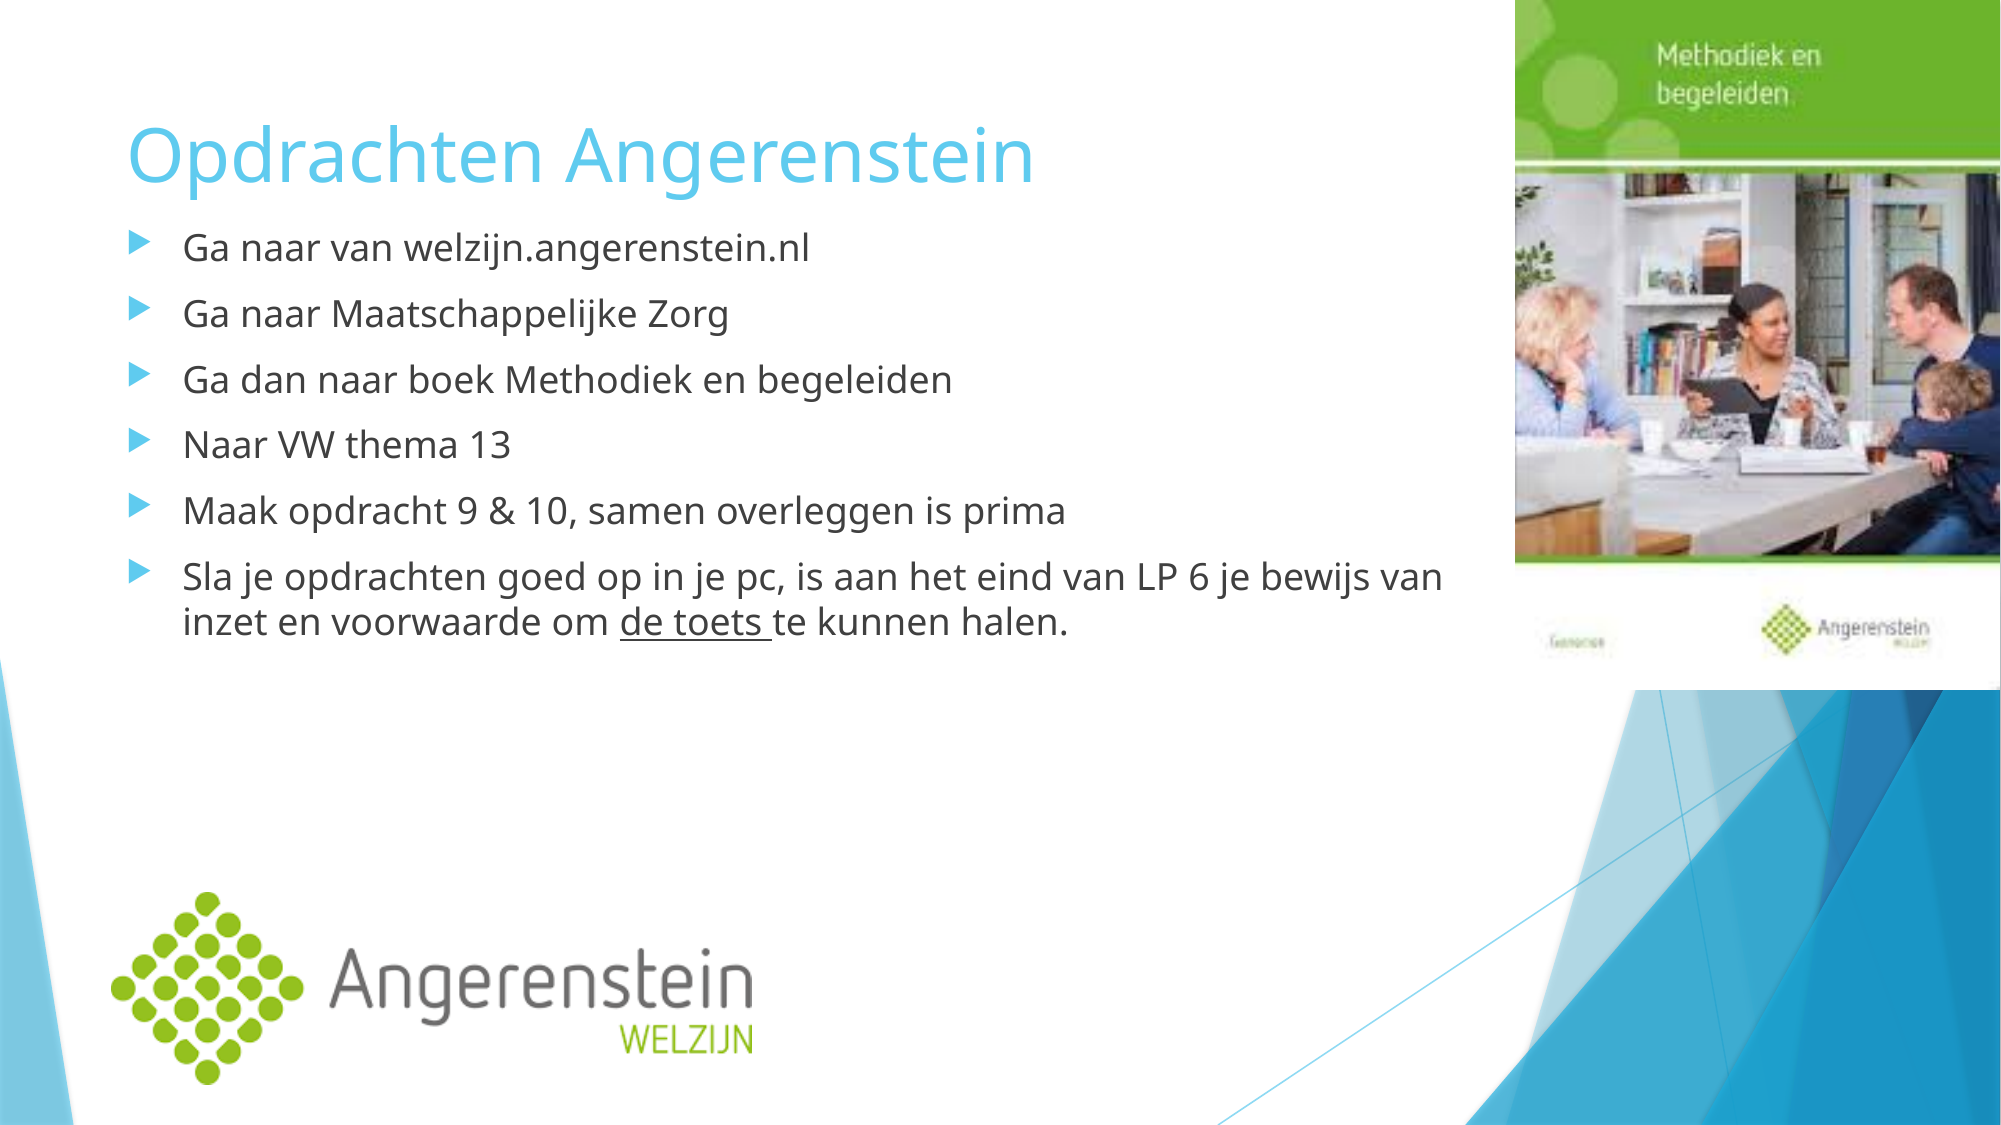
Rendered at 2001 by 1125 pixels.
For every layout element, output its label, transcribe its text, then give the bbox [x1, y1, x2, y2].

title Opdrachten Angerenstein [111, 99, 1510, 216]
picture [1515, 0, 2000, 691]
list Ga naar van welzijn.angerenstein.nl Ga naar Maatschappelijke Zorg Ga dan naar boek Methodiek en begeleiden Naar VW thema 13 Maak opdracht 9 & 10, samen overleggen is prima Sla je opdrachten goed op in je pc, is aan het eind van LP 6 je bewijs van inzet en voorwaarde om de toets te kunnen halen. [111, 216, 1522, 853]
picture [110, 892, 753, 1086]
